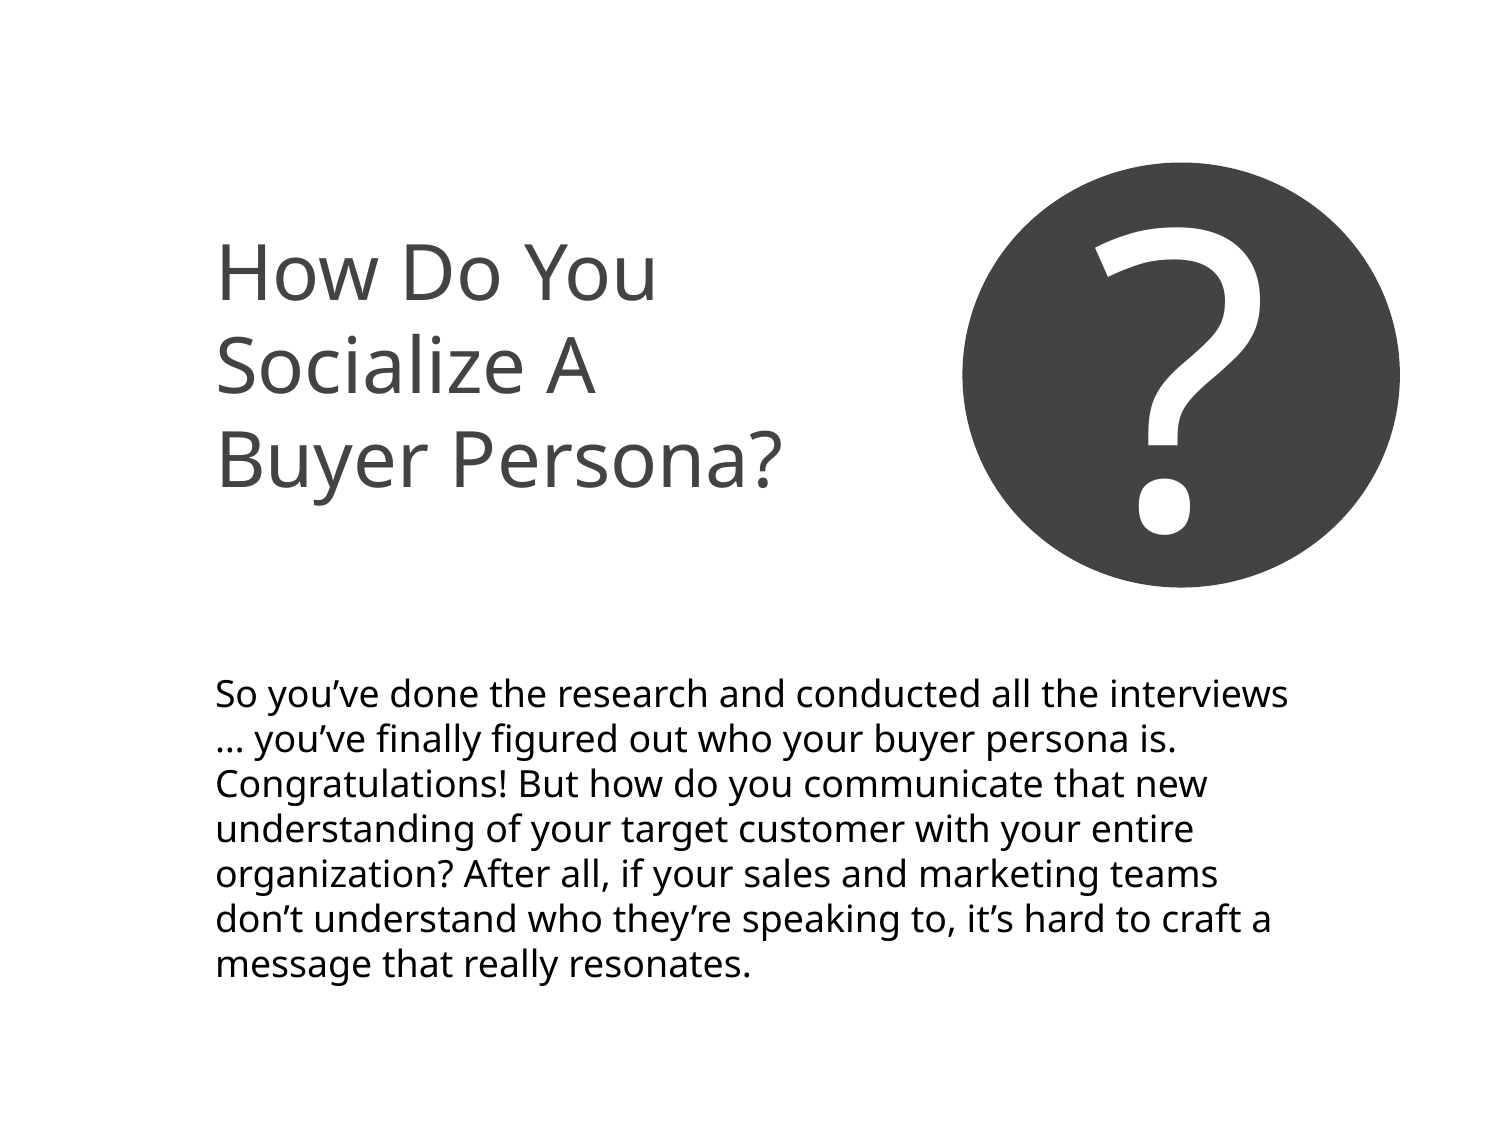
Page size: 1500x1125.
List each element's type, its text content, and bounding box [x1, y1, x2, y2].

title How Do You Socialize A Buyer Persona? [200, 212, 850, 513]
text_box So you’ve done the research and conducted all the interviews … you’ve finally figured out who your buyer persona is. Congratulations! But how do you communicate that new understanding of your target customer with your entire organization? After all, if your sales and marketing teams don’t understand who they’re speaking to, it’s hard to craft a message that really resonates. [199, 662, 1325, 1063]
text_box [962, 162, 1401, 588]
